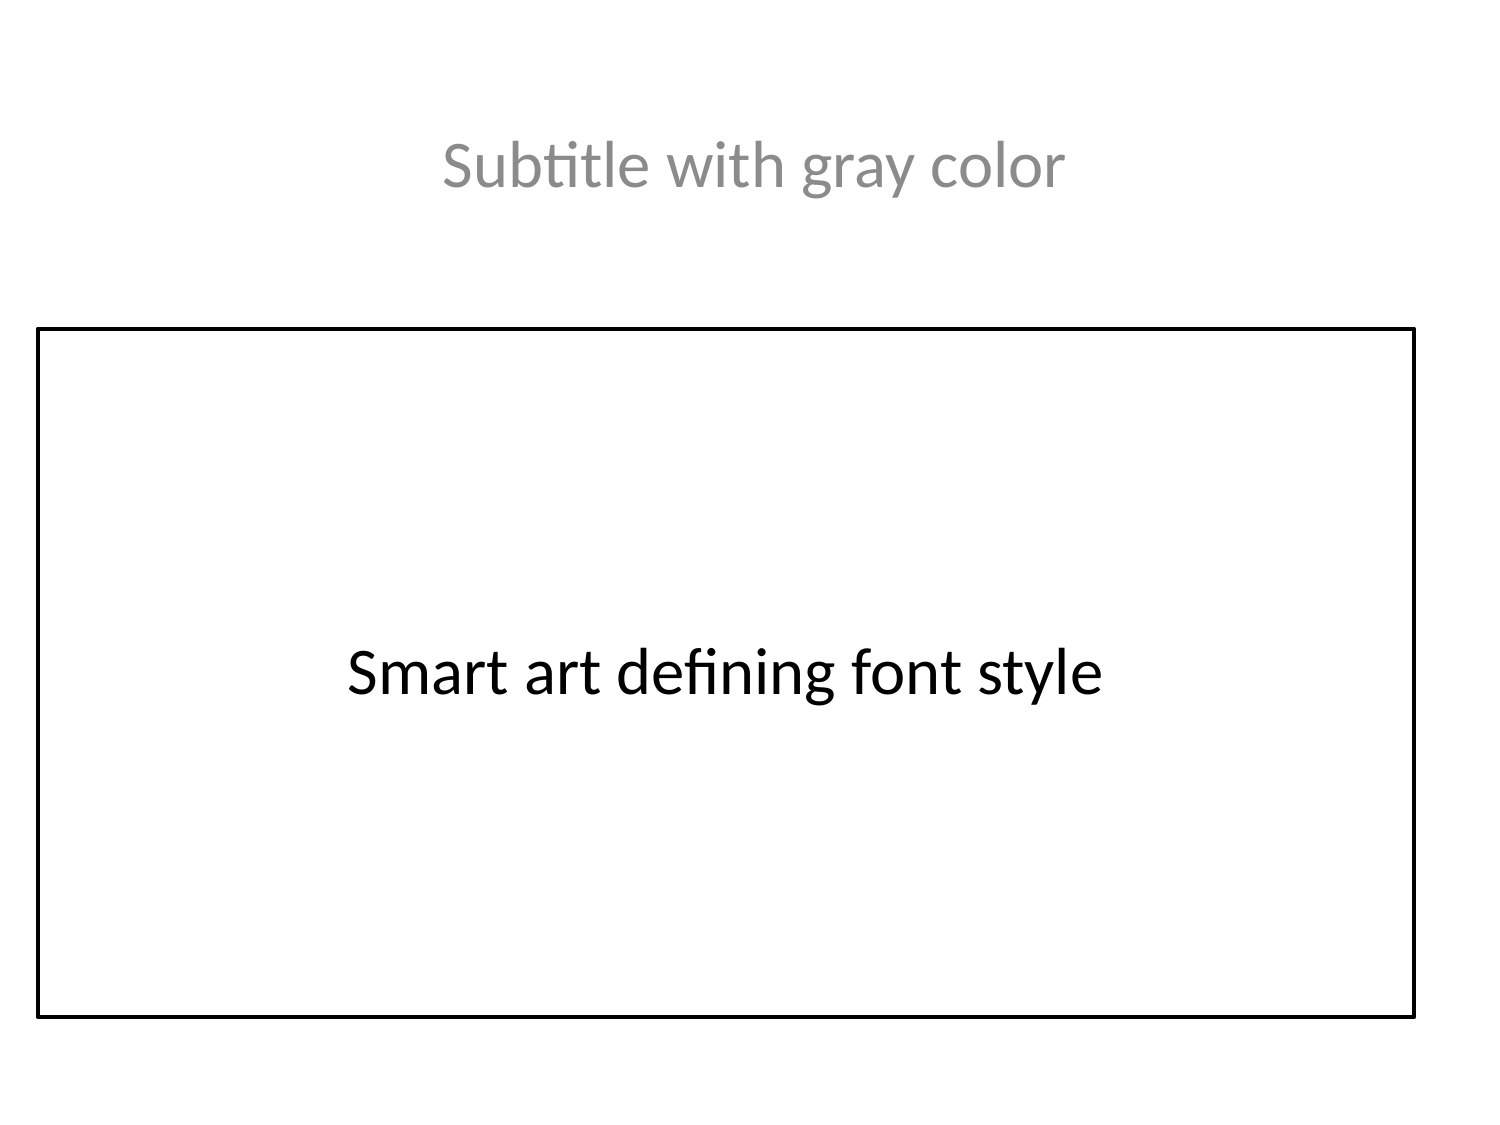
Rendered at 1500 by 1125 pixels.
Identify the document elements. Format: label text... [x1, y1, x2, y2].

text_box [37, 257, 1415, 1089]
subtitle Subtitle with gray color [230, 113, 1281, 256]
